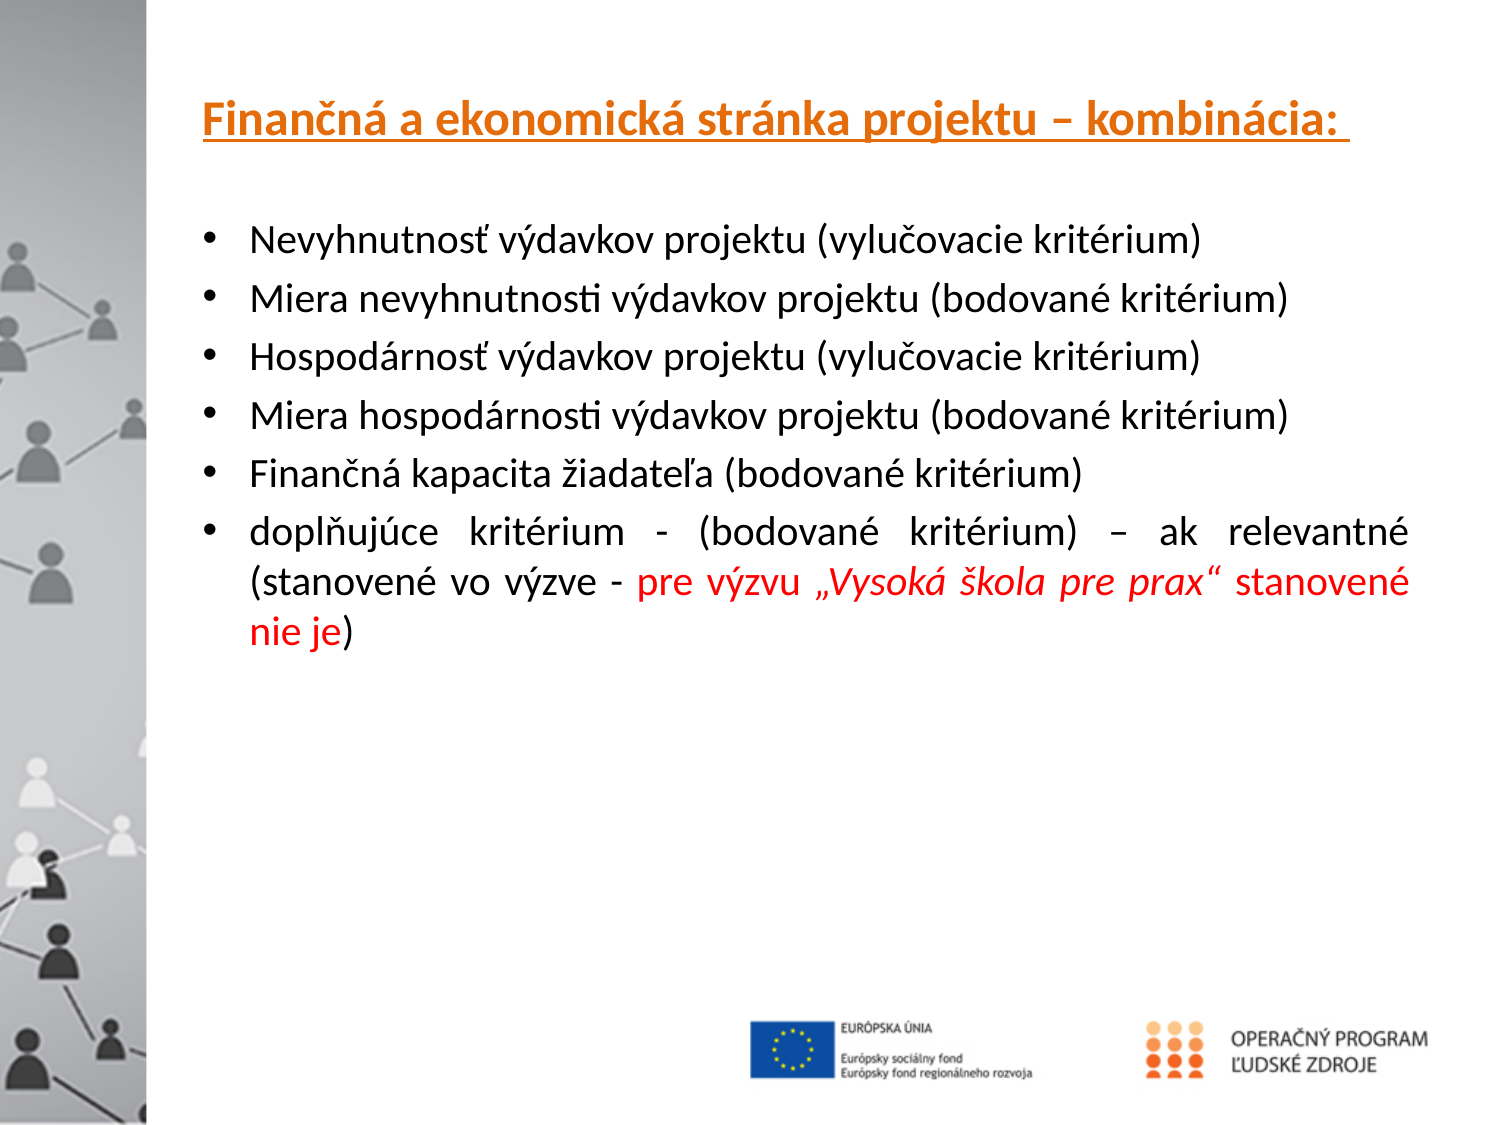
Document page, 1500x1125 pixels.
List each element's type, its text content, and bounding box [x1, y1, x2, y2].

list Finančná a ekonomická stránka projektu – kombinácia: Nevyhnutnosť výdavkov projektu (vylučovacie kritérium) Miera nevyhnutnosti výdavkov projektu (bodované kritérium) Hospodárnosť výdavkov projektu (vylučovacie kritérium) Miera hospodárnosti výdavkov projektu (bodované kritérium) Finančná kapacita žiadateľa (bodované kritérium) doplňujúce kritérium - (bodované kritérium) – ak relevantné (stanovené vo výzve - pre výzvu „Vysoká škola pre prax“ stanovené nie je) [187, 77, 1426, 1000]
picture [0, 0, 1500, 1125]
